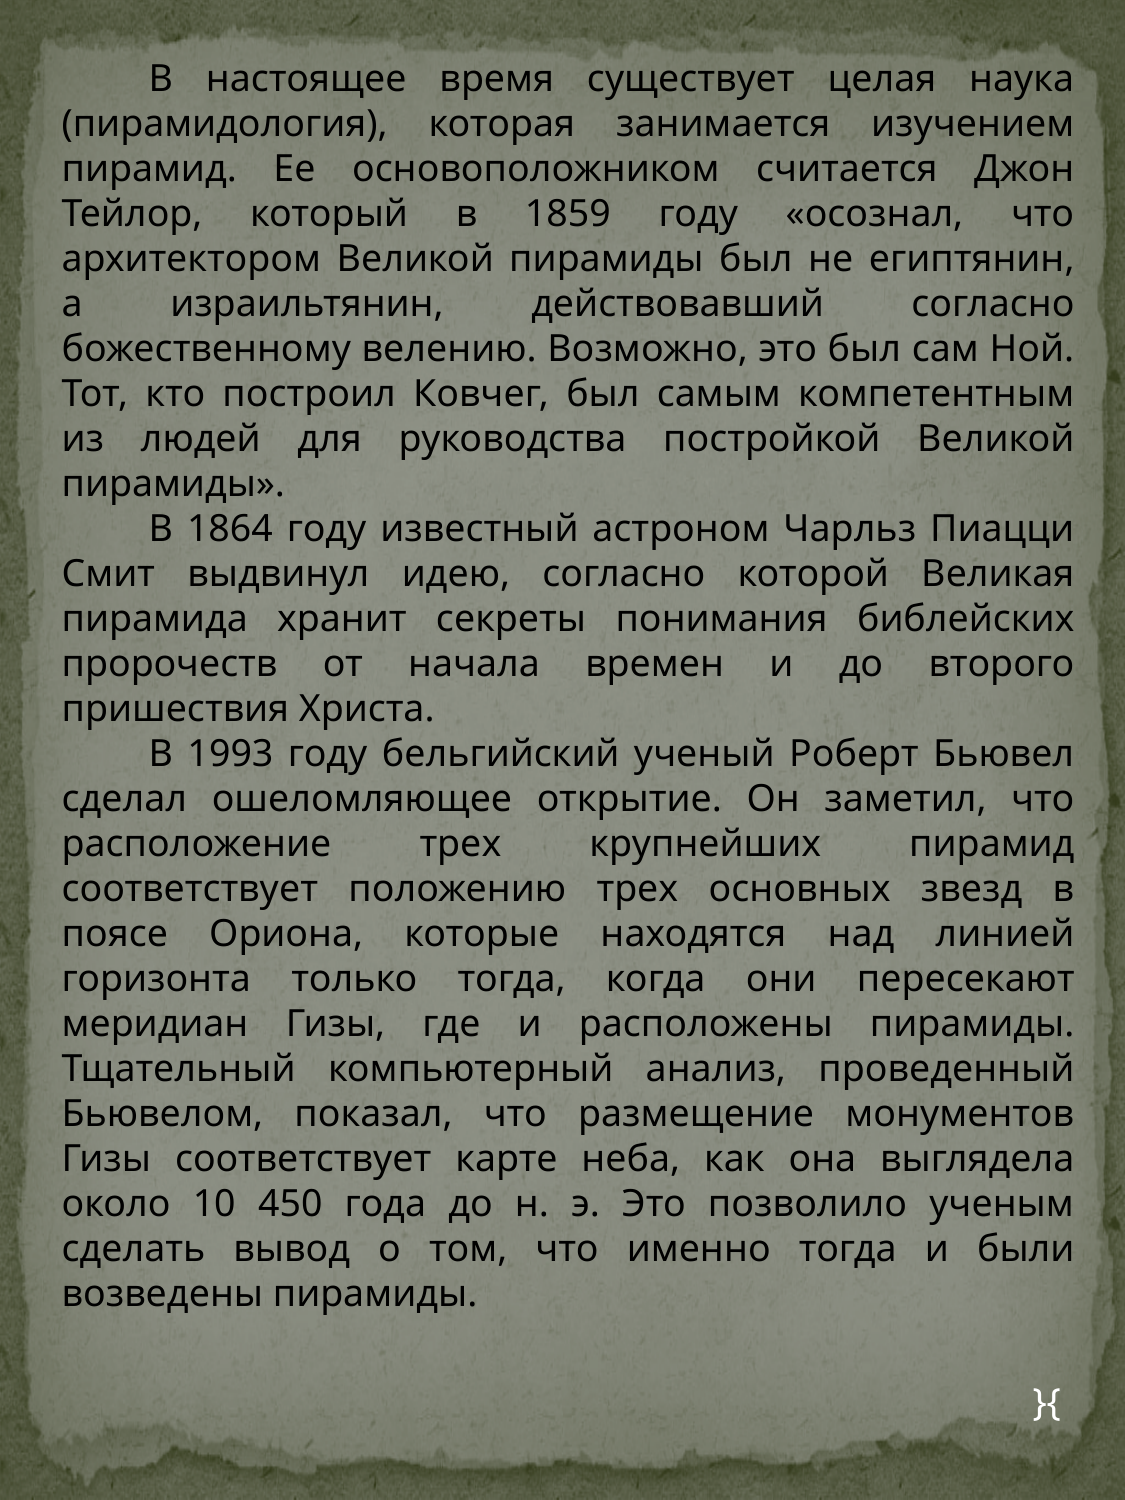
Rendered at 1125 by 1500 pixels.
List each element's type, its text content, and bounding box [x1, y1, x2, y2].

text_box }{ [1017, 1371, 1076, 1431]
text_box В настоящее время существует целая наука (пирамидология), которая занимается изучением пирамид. Ее основоположником считается Джон Тейлор, который в 1859 году «осознал, что архитектором Великой пирамиды был не египтянин, а израильтянин, действовавший согласно божественному велению. Возможно, это был сам Ной. Тот, кто построил Ковчег, был самым компетентным из людей для руководства постройкой Великой пирамиды». В 1864 году известный астроном Чарльз Пиацци Смит выдвинул идею, согласно которой Великая пирамида хранит секреты понимания библейских пророчеств от начала времен и до второго пришествия Христа. В 1993 году бельгийский ученый Роберт Бьювел сделал ошеломляющее открытие. Он заметил, что расположение трех крупнейших пирамид соответствует положению трех основных звезд в поясе Ориона, которые находятся над линией горизонта только тогда, когда они пересекают меридиан Гизы, где и расположены пирамиды. Тщательный компьютерный анализ, проведенный Бьювелом, показал, что размещение монументов Гизы соответствует карте неба, как она выглядела около 10 450 года до н. э. Это позволило ученым сделать вывод о том, что именно тогда и были возведены пирамиды. [46, 46, 1090, 1367]
